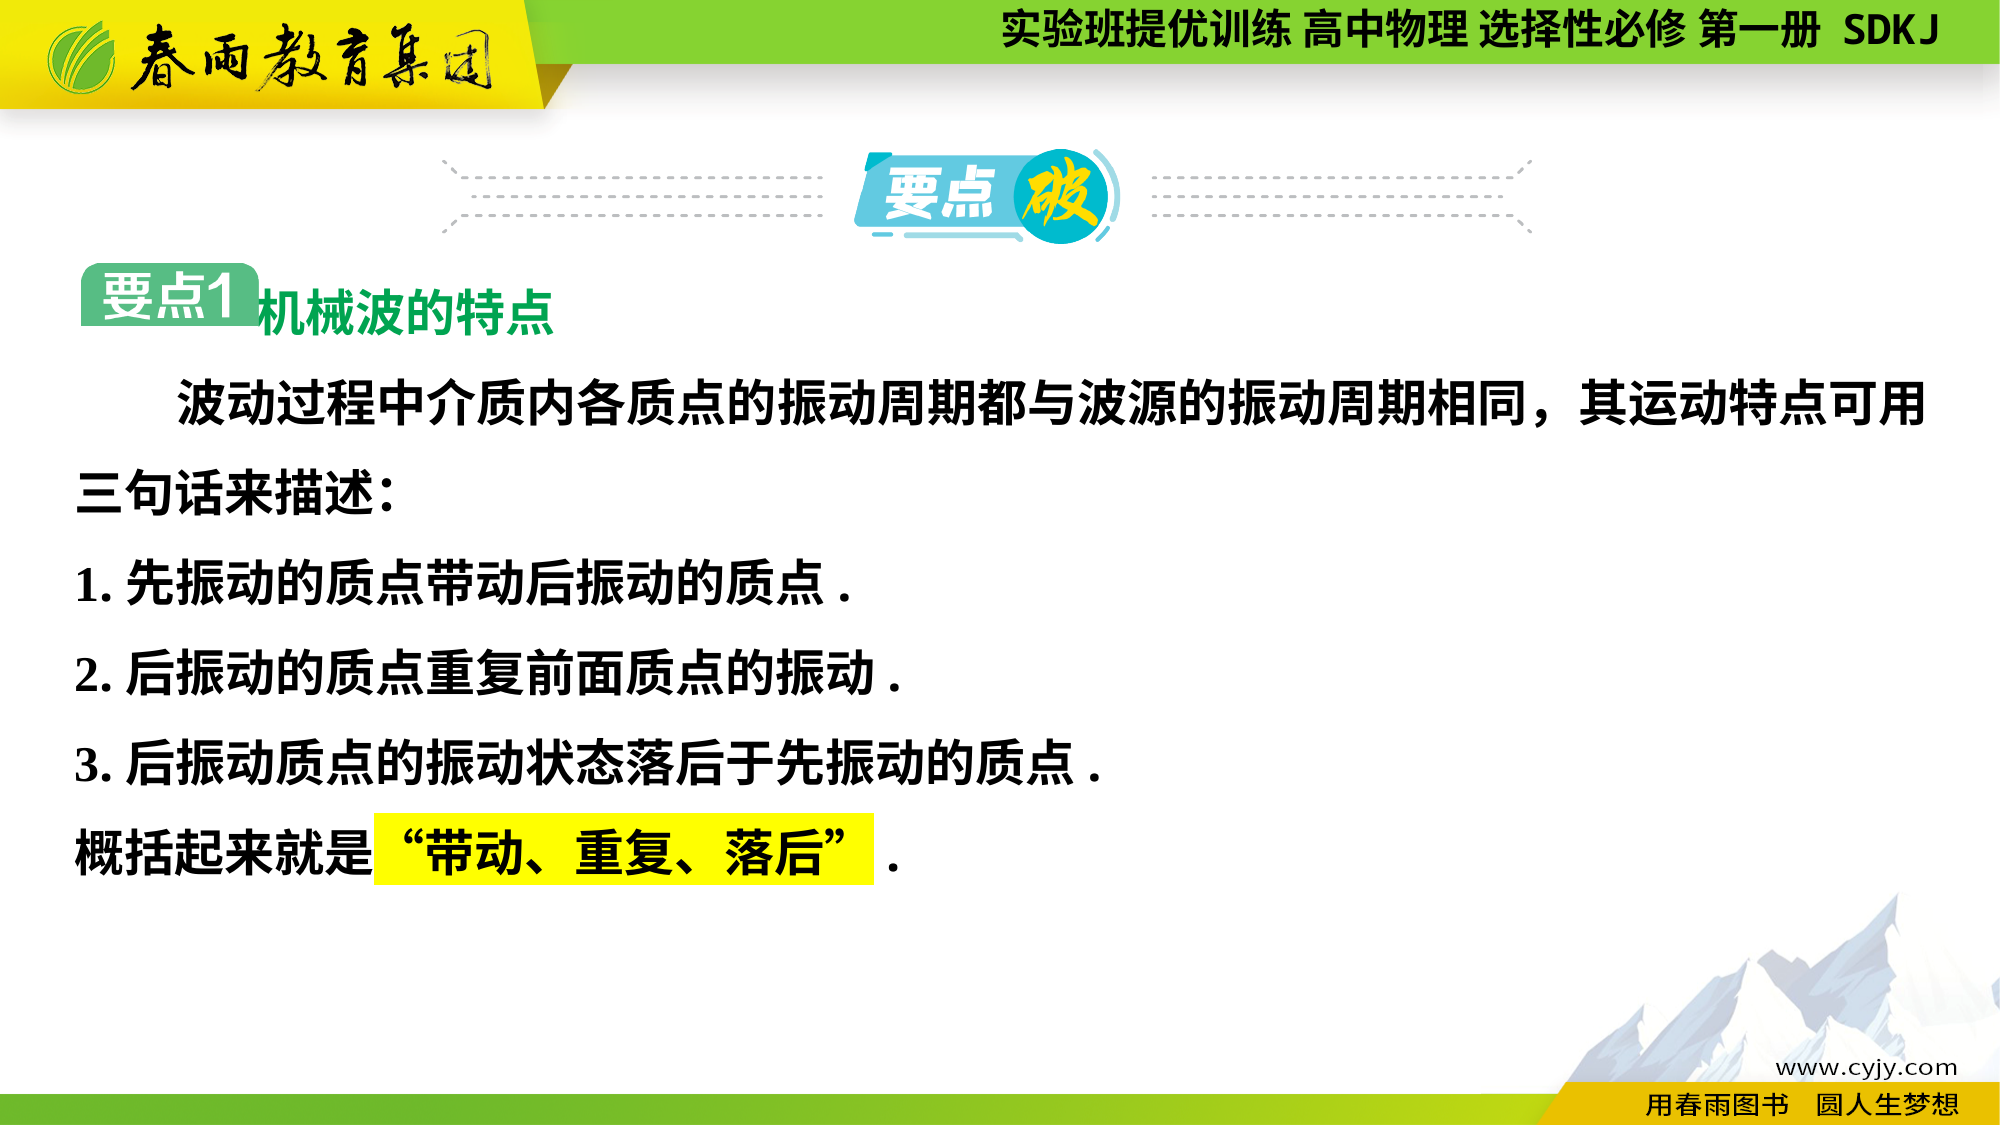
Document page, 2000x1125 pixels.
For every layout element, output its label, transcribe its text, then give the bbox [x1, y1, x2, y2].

list 机械波的特点 波动过程中介质内各质点的振动周期都与波源的振动周期相同，其运动特点可用三句话来描述： 1.先振动的质点带动后振动的质点. 2.后振动的质点重复前面质点的振动. 3.后振动质点的振动状态落后于先振动的质点. 概括起来就是“带动、重复、落后”. [59, 243, 1944, 895]
picture [0, 0, 2000, 1125]
